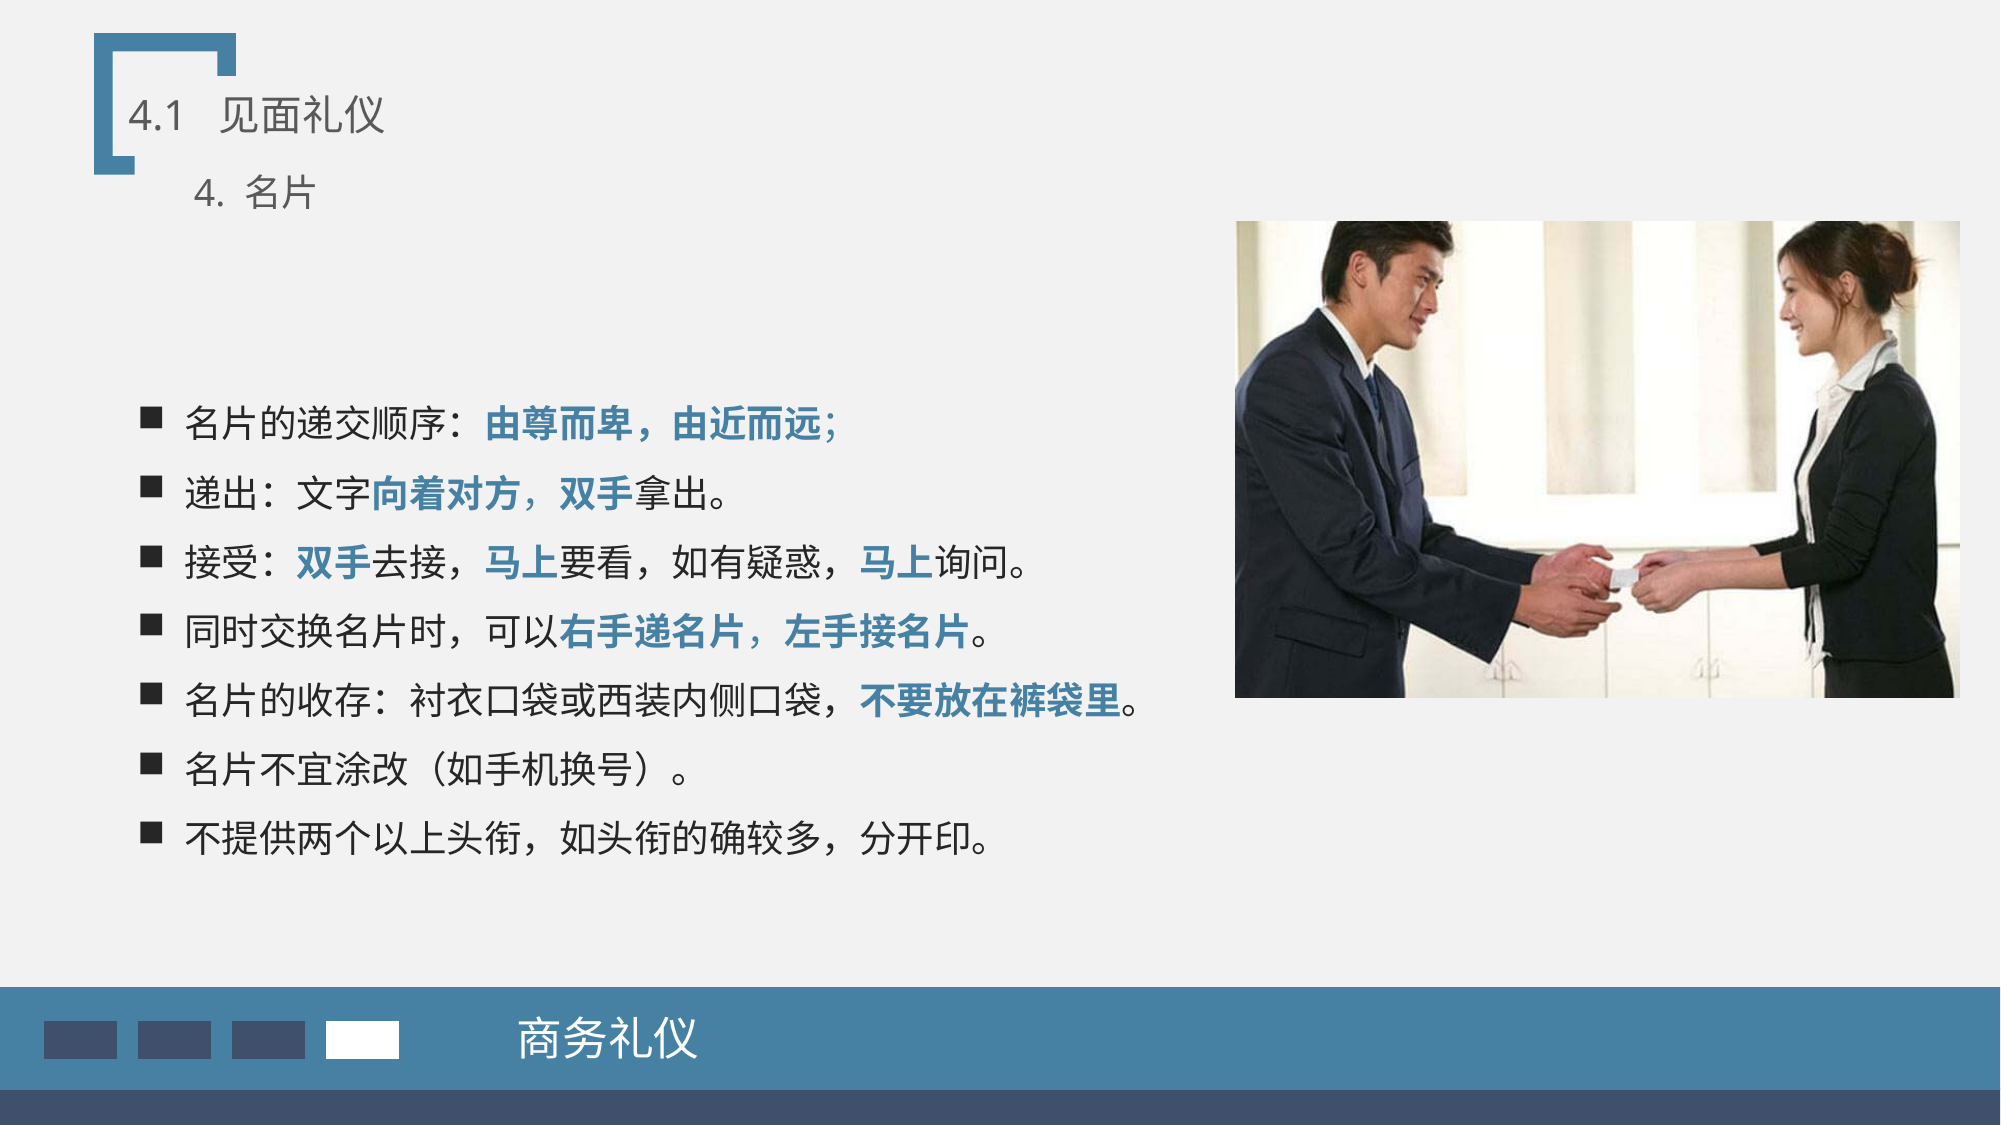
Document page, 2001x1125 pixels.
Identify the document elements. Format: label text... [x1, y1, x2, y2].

text_box 4.1 见面礼仪 [113, 81, 704, 147]
picture [1235, 221, 1960, 698]
text_box 4. 名片 [179, 161, 862, 222]
text_box 名片的递交顺序：由尊而卑，由近而远； 递出：文字向着对方，双手拿出。 接受：双手去接，马上要看，如有疑惑，马上询问。 同时交换名片时，可以右手递名片，左手接名片。 名片的收存：衬衣口袋或西装内侧口袋，不要放在裤袋里。 名片不宜涂改（如手机换号）。 不提供两个以上头衔，如头衔的确较多，分开印。 [122, 377, 1284, 868]
